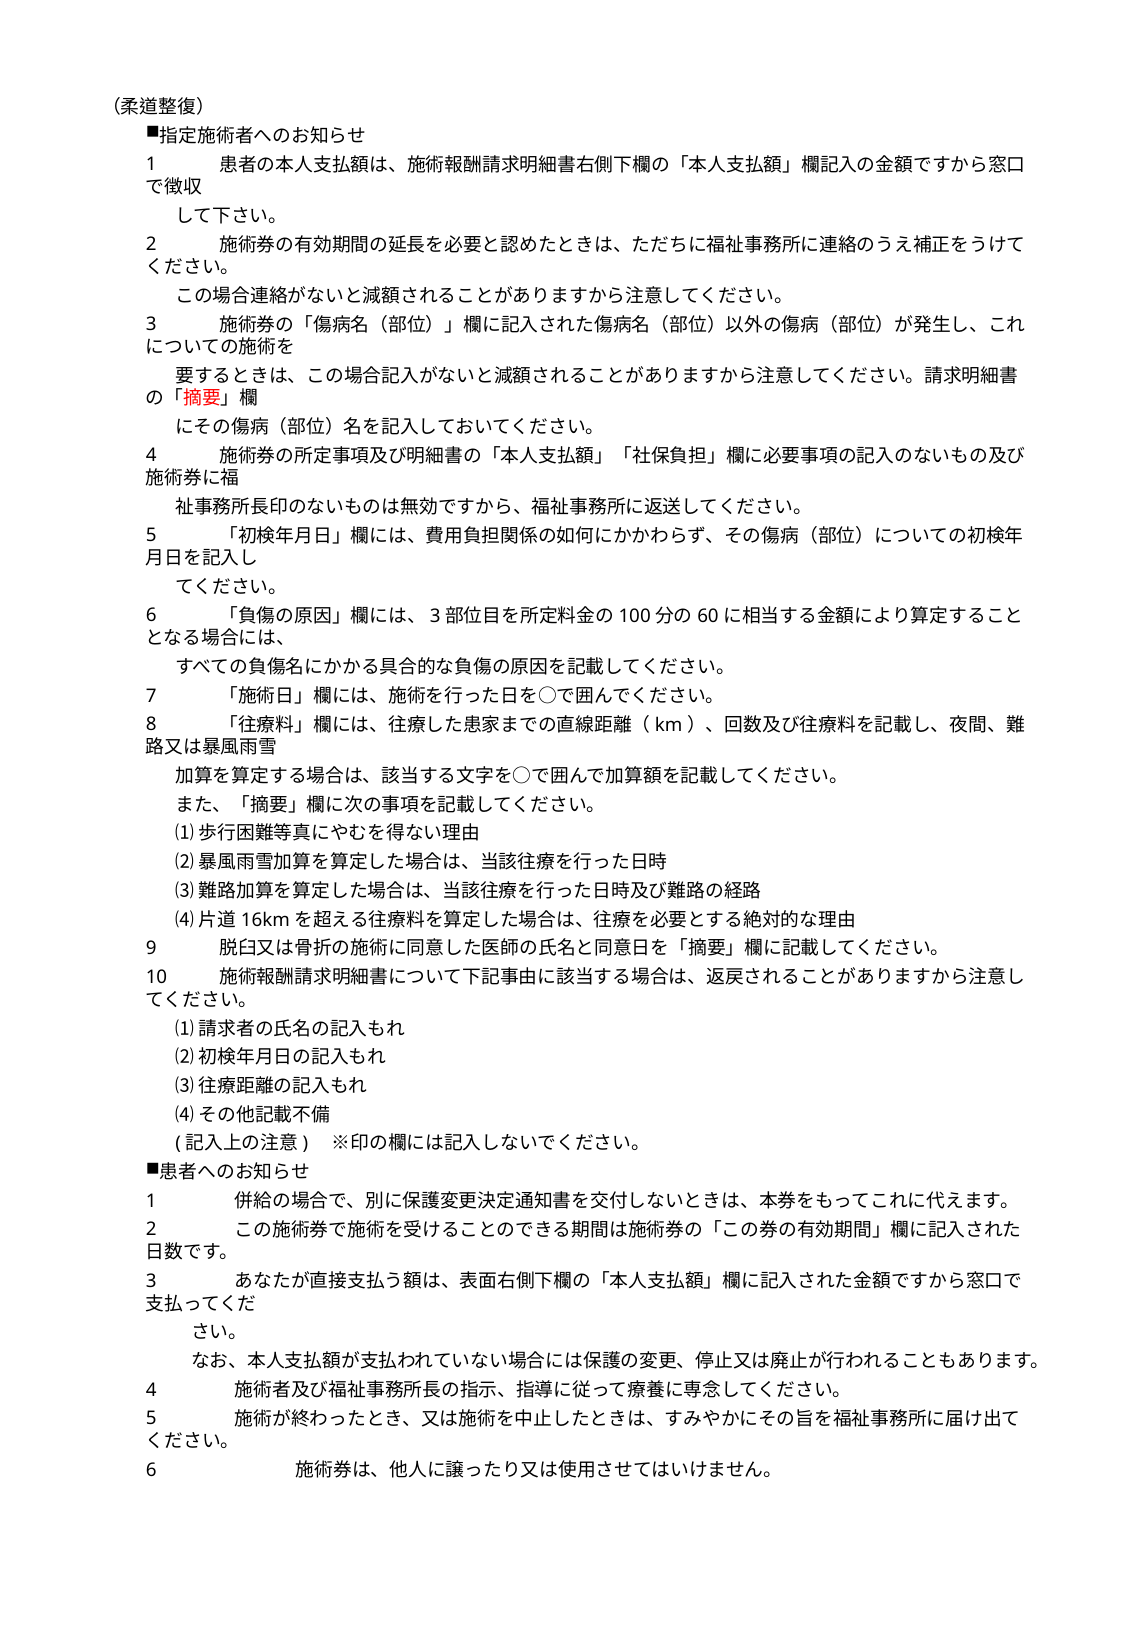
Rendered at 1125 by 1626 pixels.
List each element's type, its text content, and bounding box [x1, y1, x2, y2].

text_box （柔道整復） 指定施術者へのお知らせ 患者の本人支払額は、施術報酬請求明細書右側下欄の「本人支払額」欄記入の金額ですから窓口で徴収 して下さい。 施術券の有効期間の延長を必要と認めたときは、ただちに福祉事務所に連絡のうえ補正をうけてください。 この場合連絡がないと減額されることがありますから注意してください。 施術券の「傷病名（部位）」欄に記入された傷病名（部位）以外の傷病（部位）が発生し、これについての施術を 要するときは、この場合記入がないと減額されることがありますから注意してください。請求明細書の「摘要」欄 にその傷病（部位）名を記入しておいてください。 施術券の所定事項及び明細書の「本人支払額」「社保負担」欄に必要事項の記入のないもの及び施術券に福 祉事務所長印のないものは無効ですから、福祉事務所に返送してください。 「初検年月日」欄には、費用負担関係の如何にかかわらず、その傷病（部位）についての初検年月日を記入し てください。 「負傷の原因」欄には、3部位目を所定料金の100分の60に相当する金額により算定することとなる場合には、 すべての負傷名にかかる具合的な負傷の原因を記載してください。 「施術日」欄には、施術を行った日を○で囲んでください。 「往療料」欄には、往療した患家までの直線距離（km）、回数及び往療料を記載し、夜間、難路又は暴風雨雪 加算を算定する場合は、該当する文字を○で囲んで加算額を記載してください。 また、「摘要」欄に次の事項を記載してください。 ⑴歩行困難等真にやむを得ない理由 ⑵暴風雨雪加算を算定した場合は、当該往療を行った日時 ⑶難路加算を算定した場合は、当該往療を行った日時及び難路の経路 ⑷片道16kmを超える往療料を算定した場合は、往療を必要とする絶対的な理由 脱臼又は骨折の施術に同意した医師の氏名と同意日を「摘要」欄に記載してください。 0 施術報酬請求明細書について下記事由に該当する場合は、返戻されることがありますから注意してください。 ⑴請求者の氏名の記入もれ ⑵初検年月日の記入もれ ⑶往療距離の記入もれ ⑷その他記載不備 (記入上の注意) ※印の欄には記入しないでください。 患者へのお知らせ 併給の場合で、別に保護変更決定通知書を交付しないときは、本券をもってこれに代えます。 この施術券で施術を受けることのできる期間は施術券の「この券の有効期間」欄に記入された日数です。 あなたが直接支払う額は、表面右側下欄の「本人支払額」欄に記入された金額ですから窓口で支払ってくだ さい。 なお、本人支払額が支払われていない場合には保護の変更、停止又は廃止が行われることもあります。 施術者及び福祉事務所長の指示、指導に従って療養に専念してください。 施術が終わったとき、又は施術を中止したときは、すみやかにその旨を福祉事務所に届け出てください。 6 施術券は、他人に譲ったり又は使用させてはいけません。 [95, 94, 1042, 1309]
text_box [794, 138, 977, 161]
